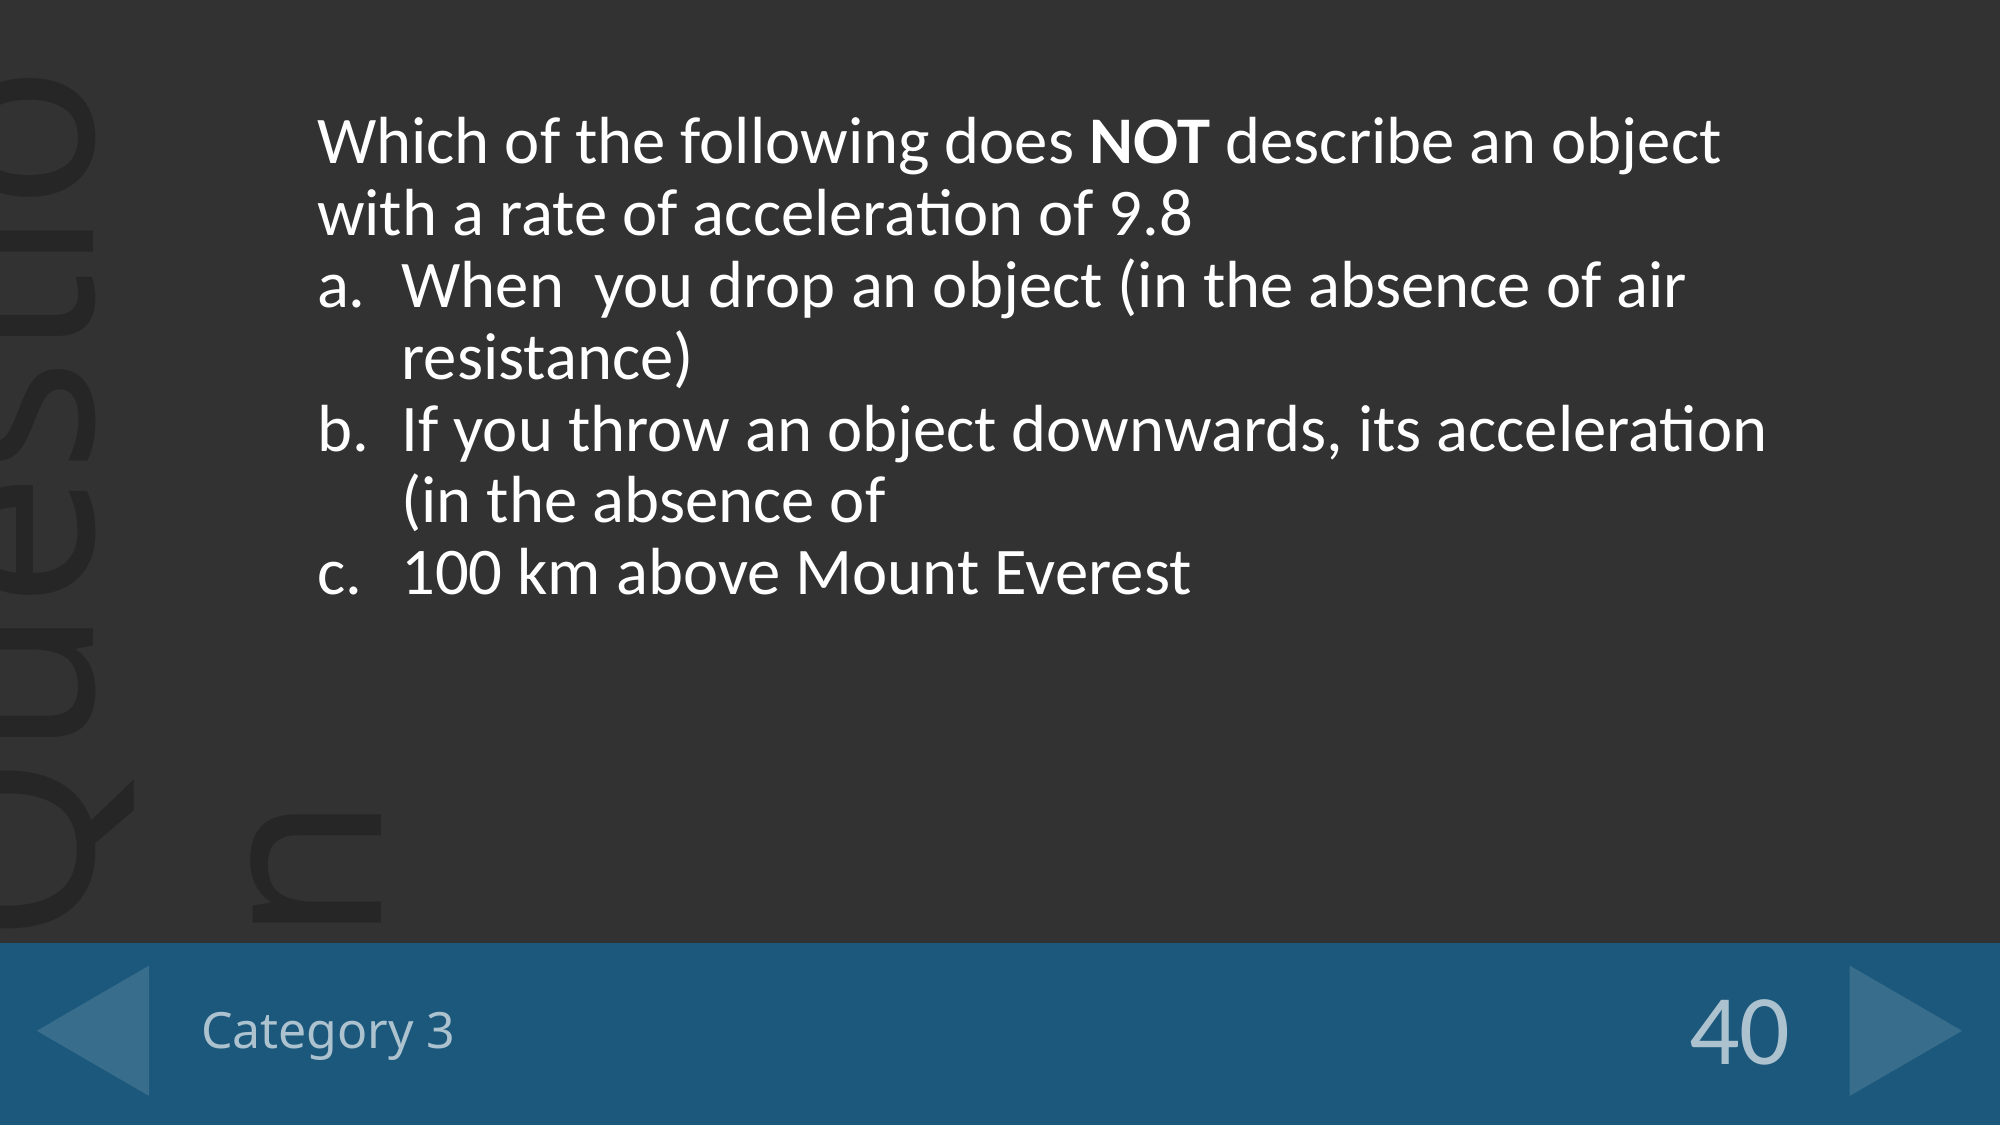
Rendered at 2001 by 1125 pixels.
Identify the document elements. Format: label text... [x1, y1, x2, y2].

list Which of the following does NOT describe an object with a rate of acceleration of 9.8 When you drop an object (in the absence of air resistance) If you throw an object downwards, its acceleration (in the absence of 100 km above Mount Everest [302, 96, 1837, 835]
title Category 3 [185, 967, 1494, 1097]
list 40 [1494, 967, 1806, 1097]
